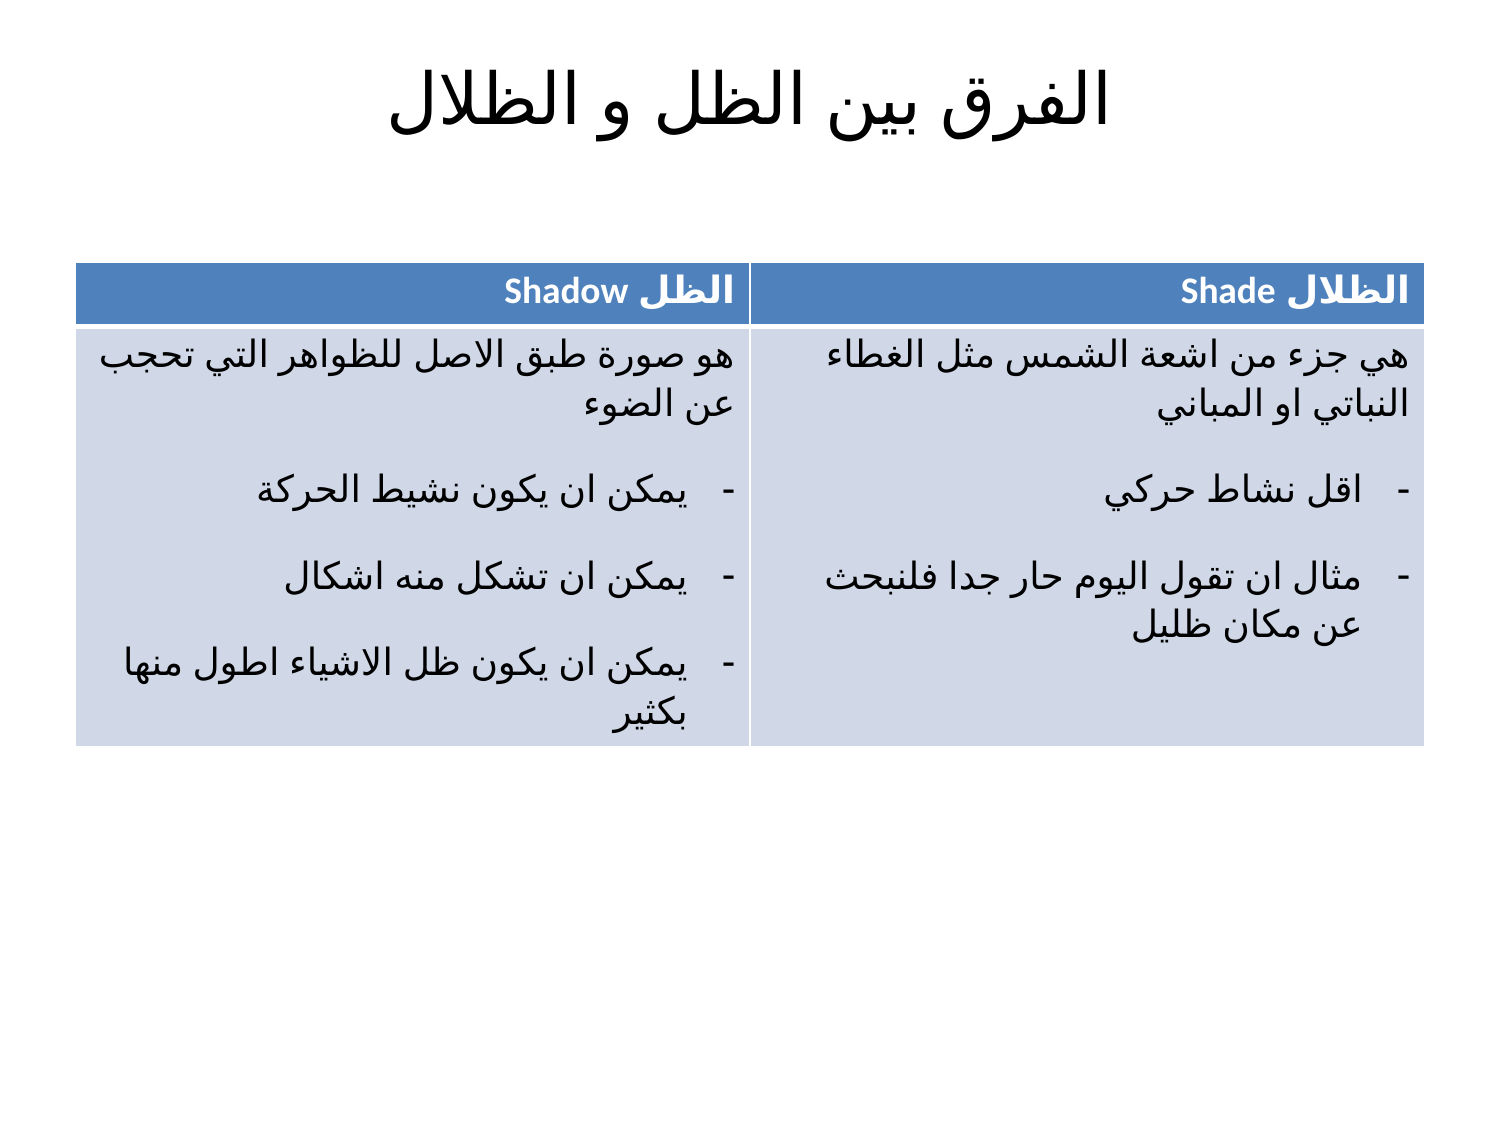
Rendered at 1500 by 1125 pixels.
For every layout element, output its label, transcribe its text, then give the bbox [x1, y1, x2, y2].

table_cell هو صورة طبق الاصل للظواهر التي تحجب عن الضوء يمكن ان يكون نشيط الحركة يمكن ان تشكل منه اشكال يمكن ان يكون ظل الاشياء اطول منها بكثير [76, 329, 749, 746]
table_cell هي جزء من اشعة الشمس مثل الغطاء النباتي او المباني اقل نشاط حركي مثال ان تقول اليوم حار جدا فلنبحث عن مكان ظليل [751, 329, 1424, 746]
table_header الظلال Shade [751, 263, 1424, 324]
title الفرق بين الظل و الظلال [75, 45, 1425, 233]
table_header الظل Shadow [76, 263, 749, 324]
